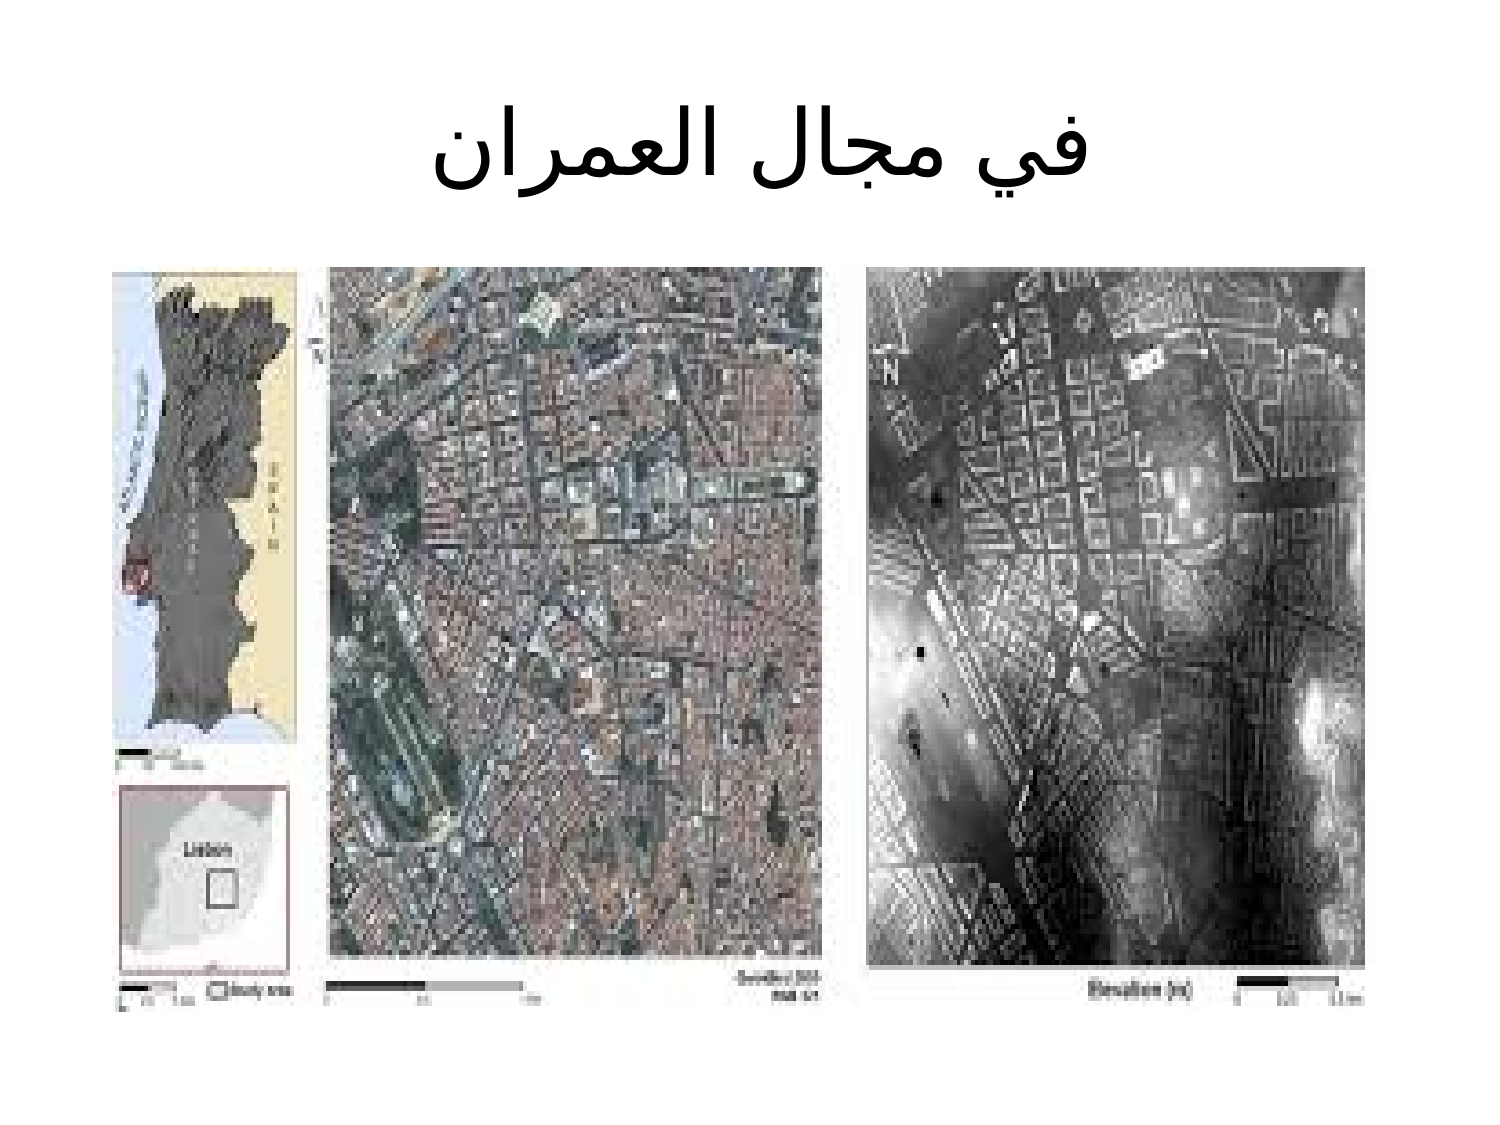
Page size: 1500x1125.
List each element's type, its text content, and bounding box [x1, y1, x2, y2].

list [111, 266, 1377, 1012]
title في مجال العمران [75, 45, 1425, 233]
